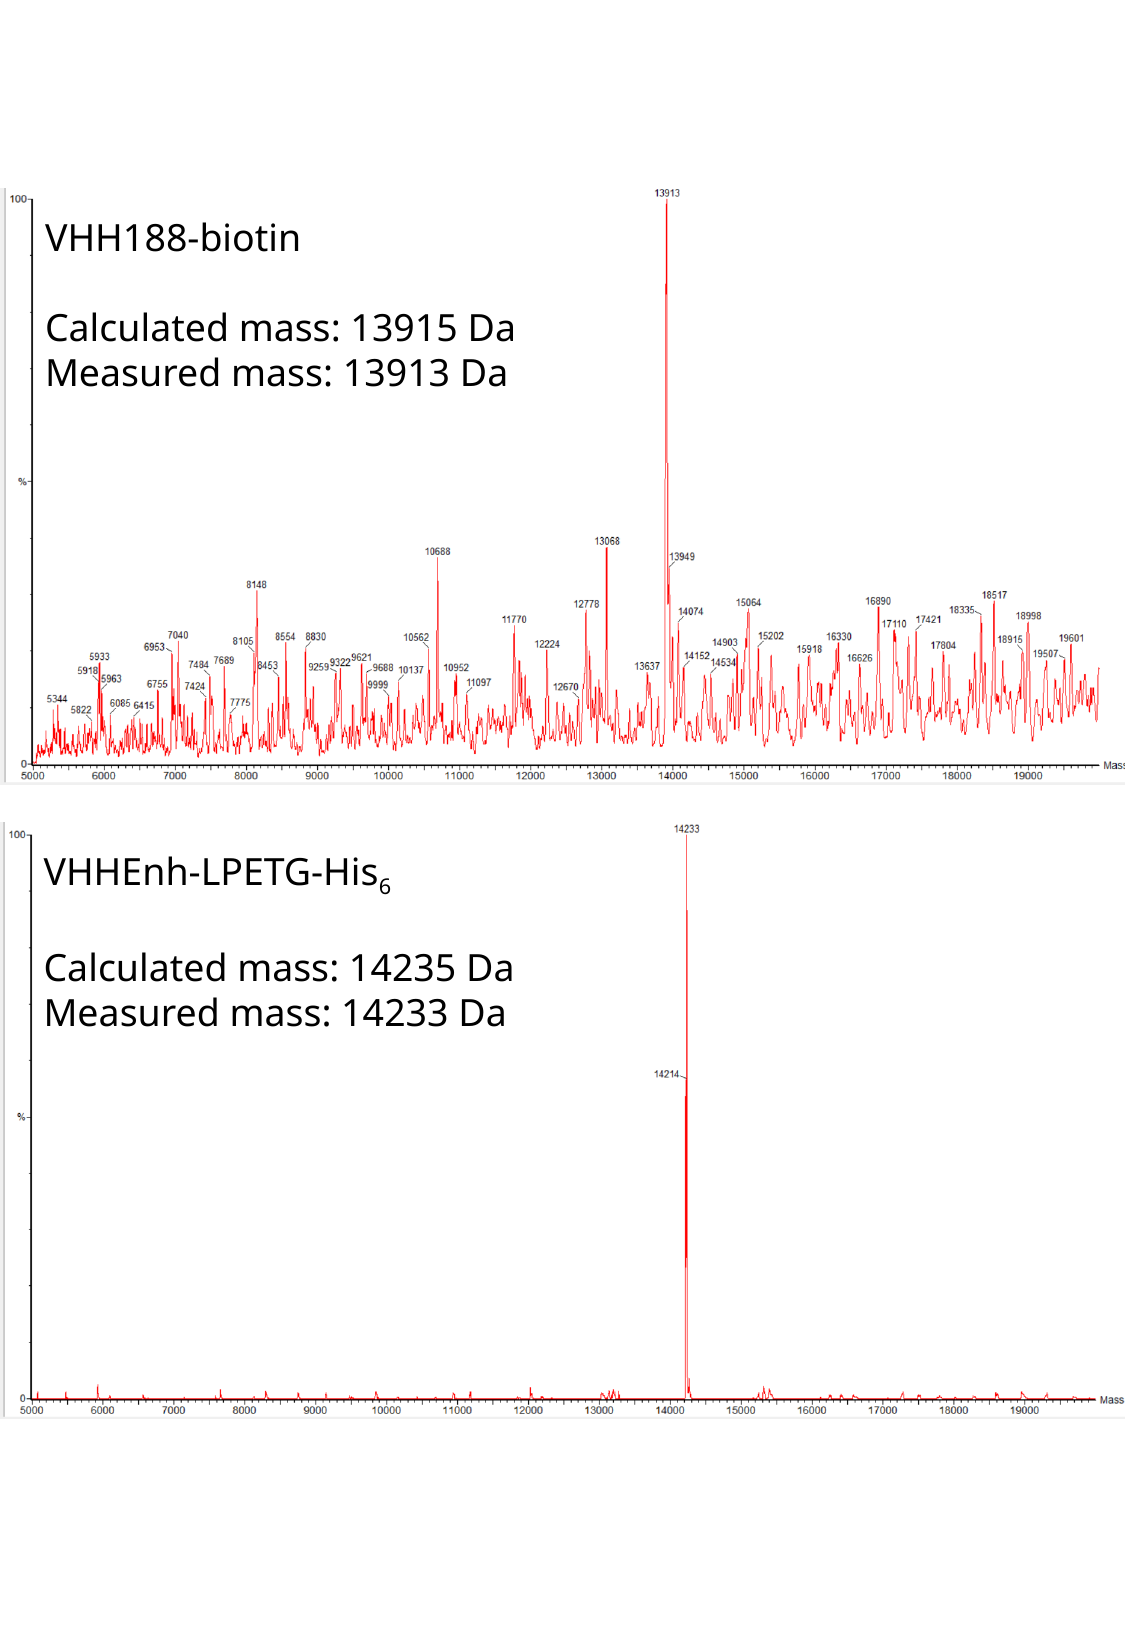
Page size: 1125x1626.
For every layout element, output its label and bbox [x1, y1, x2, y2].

picture [0, 187, 1125, 786]
picture [0, 821, 1125, 1420]
